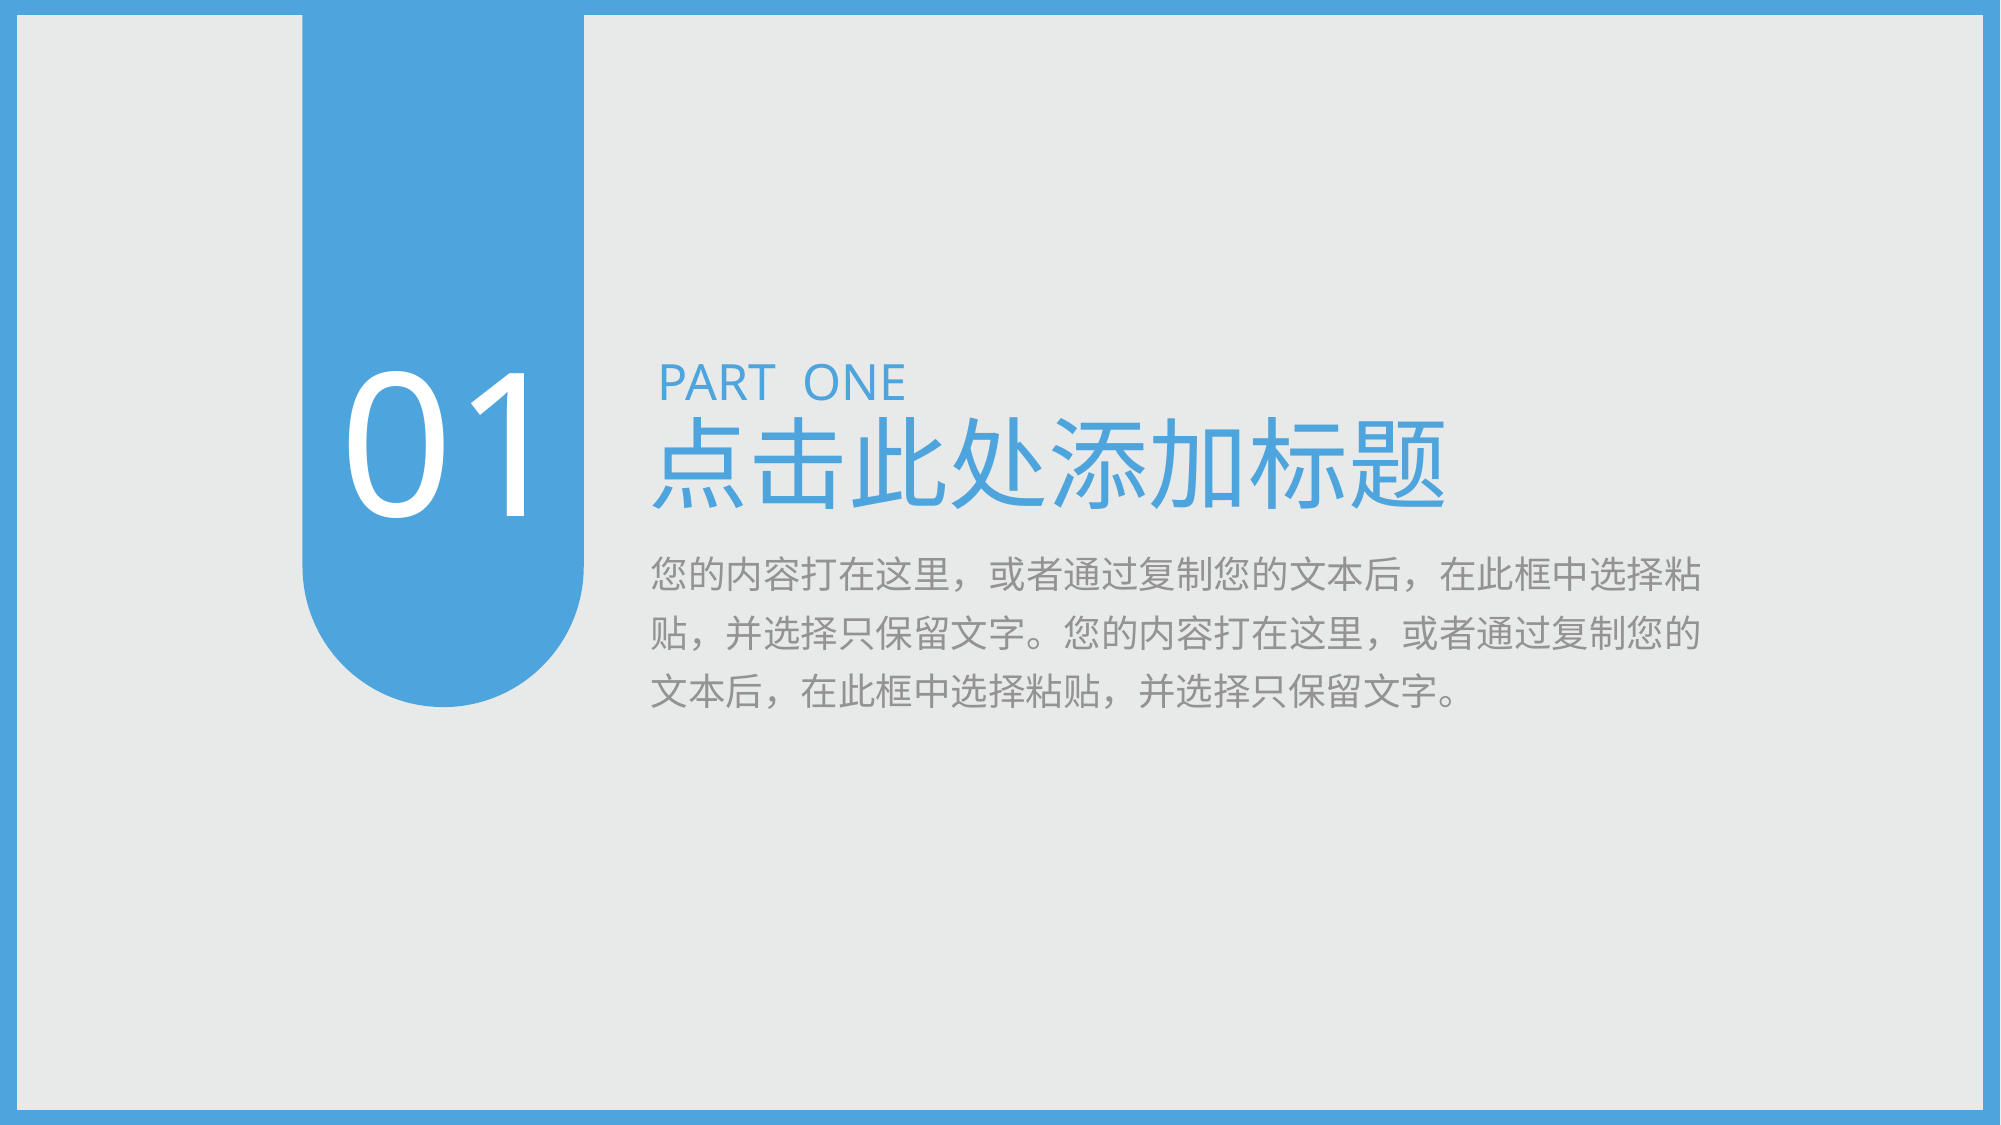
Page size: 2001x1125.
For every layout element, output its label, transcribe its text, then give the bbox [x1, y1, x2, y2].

list 点击此处添加标题 [633, 407, 1679, 531]
list PART ONE [642, 349, 1431, 413]
text_box 您的内容打在这里，或者通过复制您的文本后，在此框中选择粘贴，并选择只保留文字。您的内容打在这里，或者通过复制您的文本后，在此框中选择粘贴，并选择只保留文字。 [635, 530, 1717, 721]
list 01 [313, 336, 595, 591]
